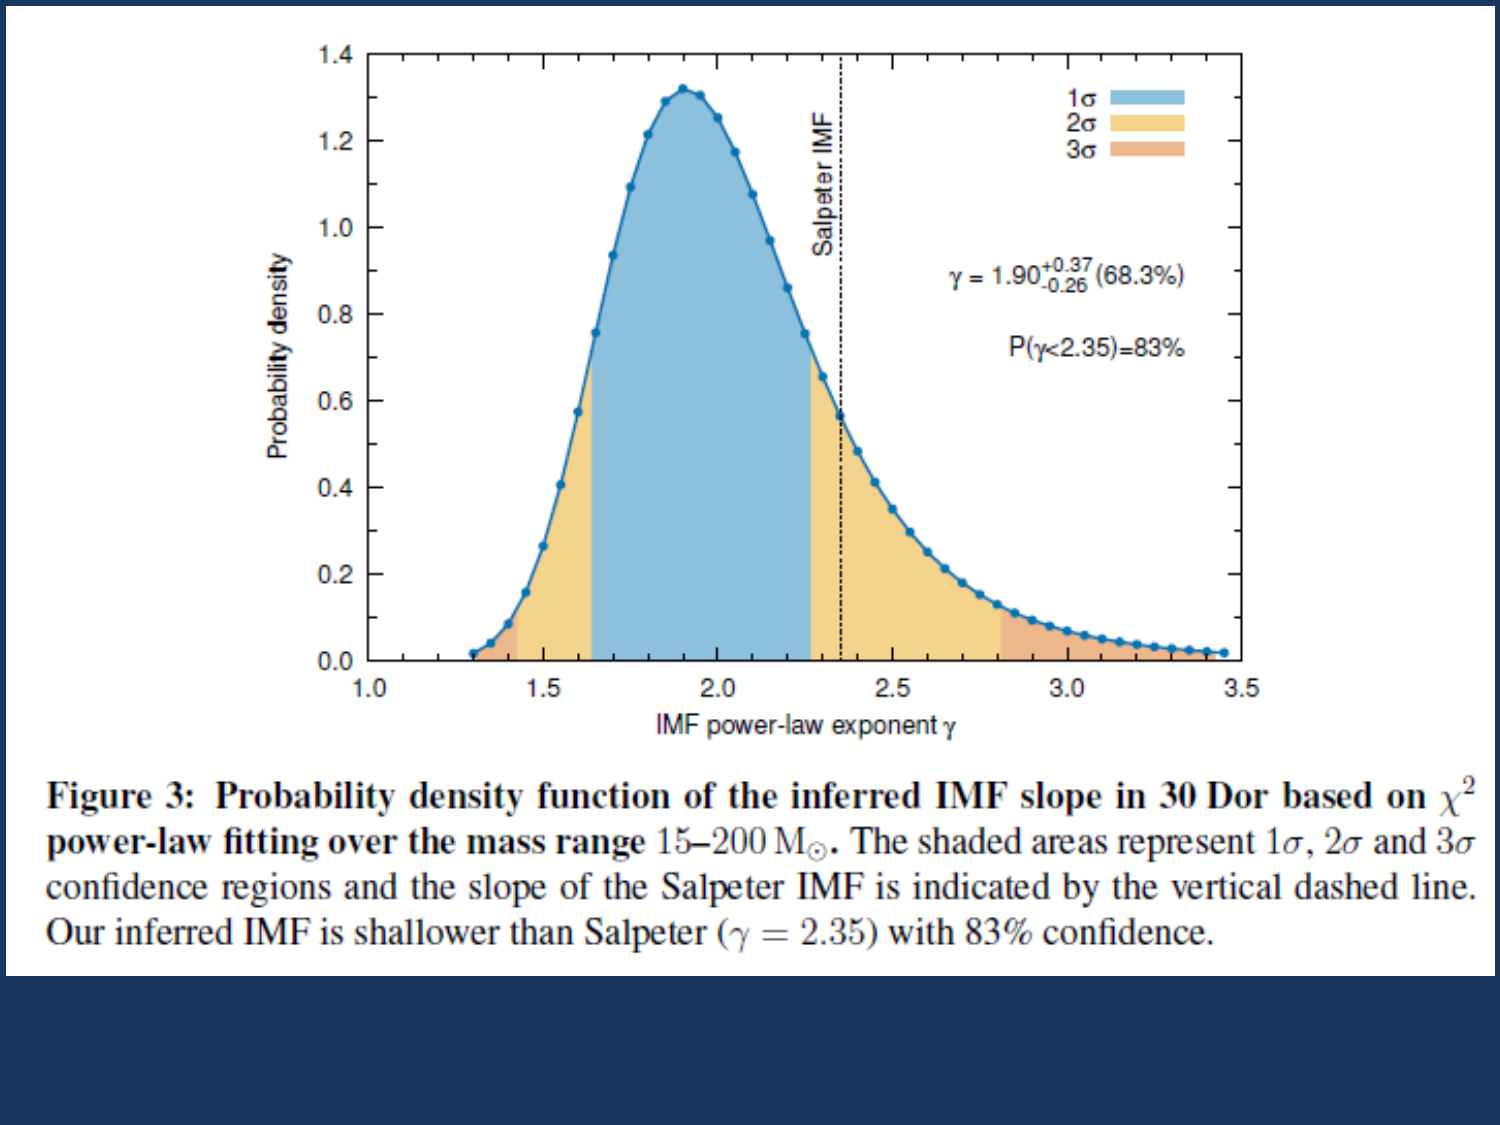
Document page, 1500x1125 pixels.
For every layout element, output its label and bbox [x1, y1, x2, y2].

picture [6, 5, 1495, 977]
